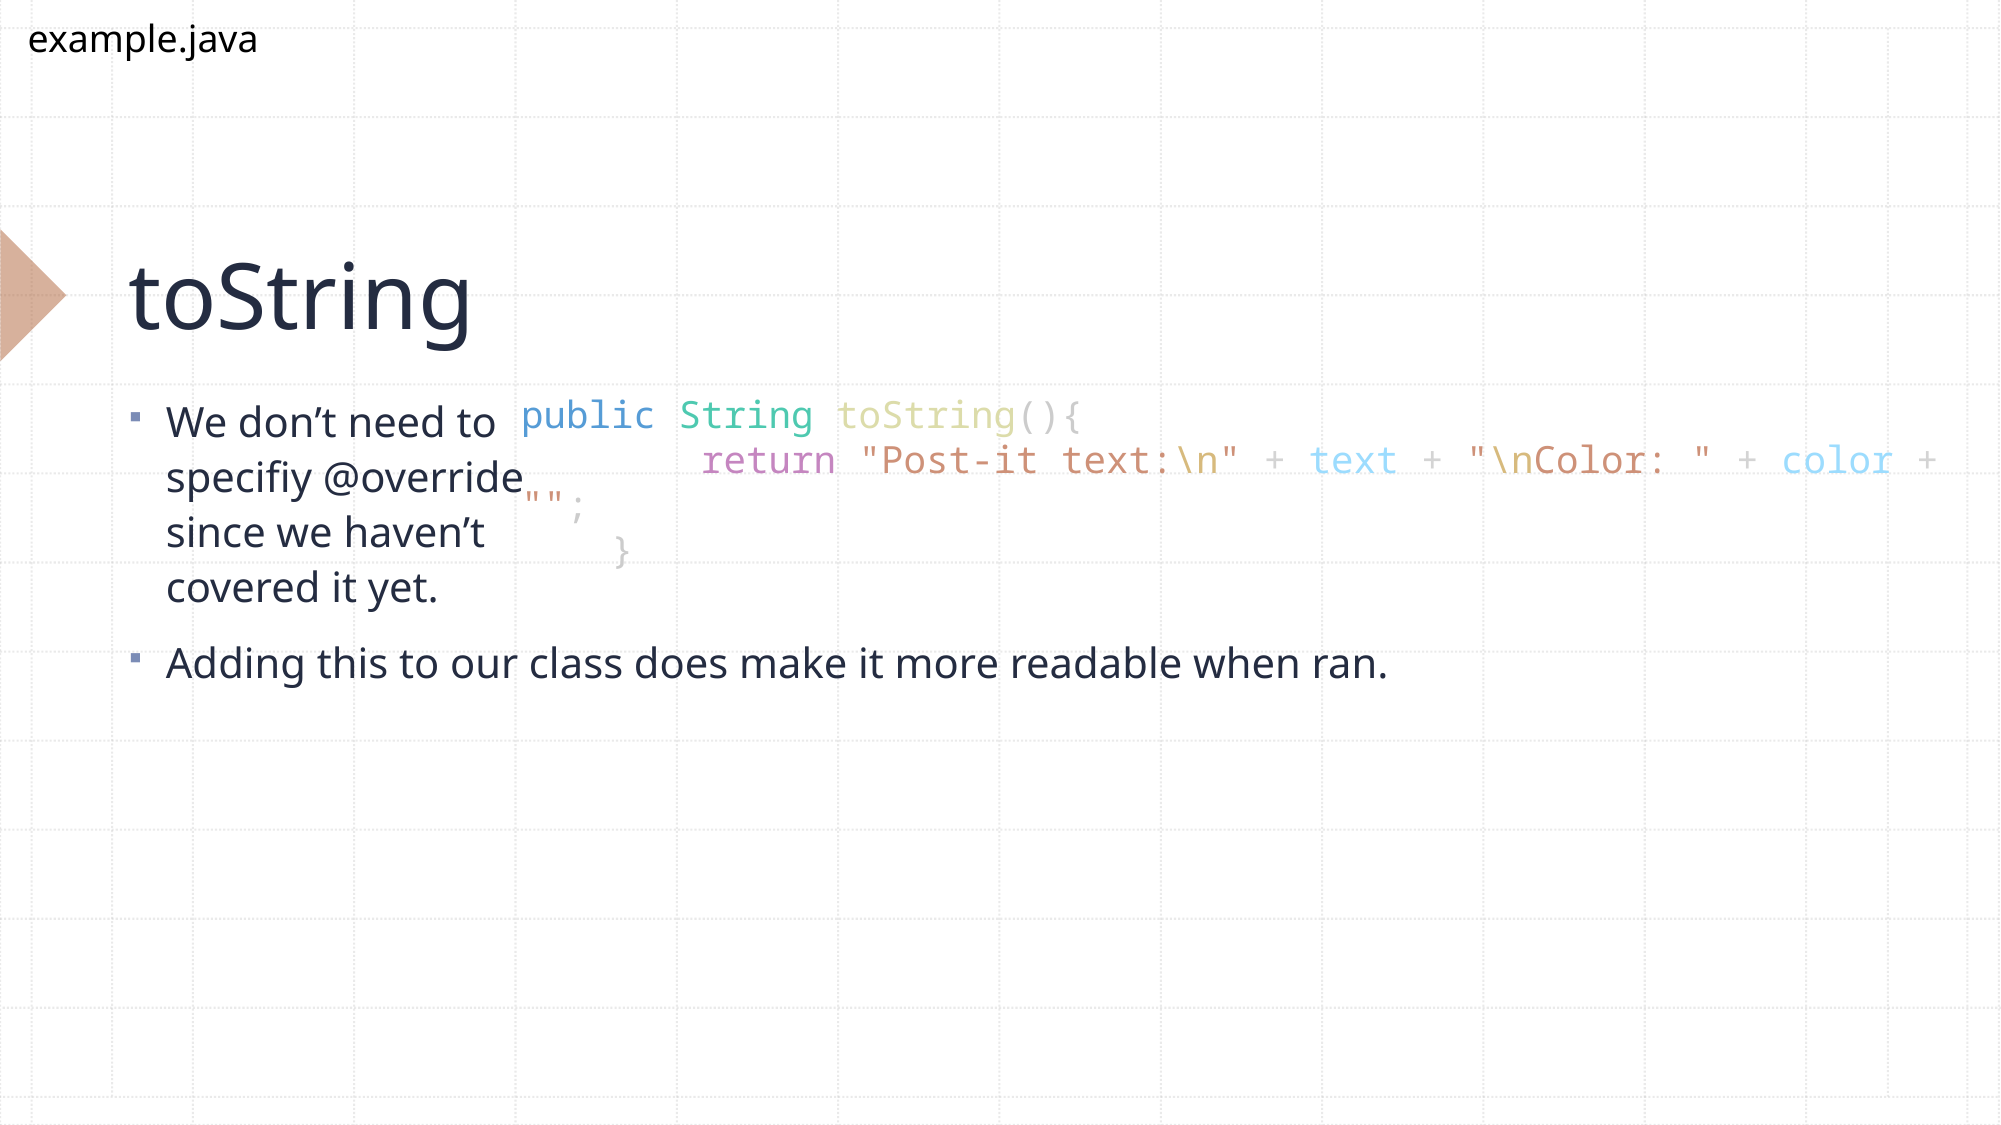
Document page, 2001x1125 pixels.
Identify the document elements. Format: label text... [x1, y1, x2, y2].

list We don’t need to specifiy @override since we haven’t covered it yet. Adding this to our class does make it more readable when ran. [113, 383, 1808, 969]
text_box public String toString(){ return "Post-it text:\n" + text + "\nColor: " + color + ""; } [506, 383, 2000, 579]
title toString [113, 119, 1808, 356]
text_box example.java [12, 7, 274, 68]
